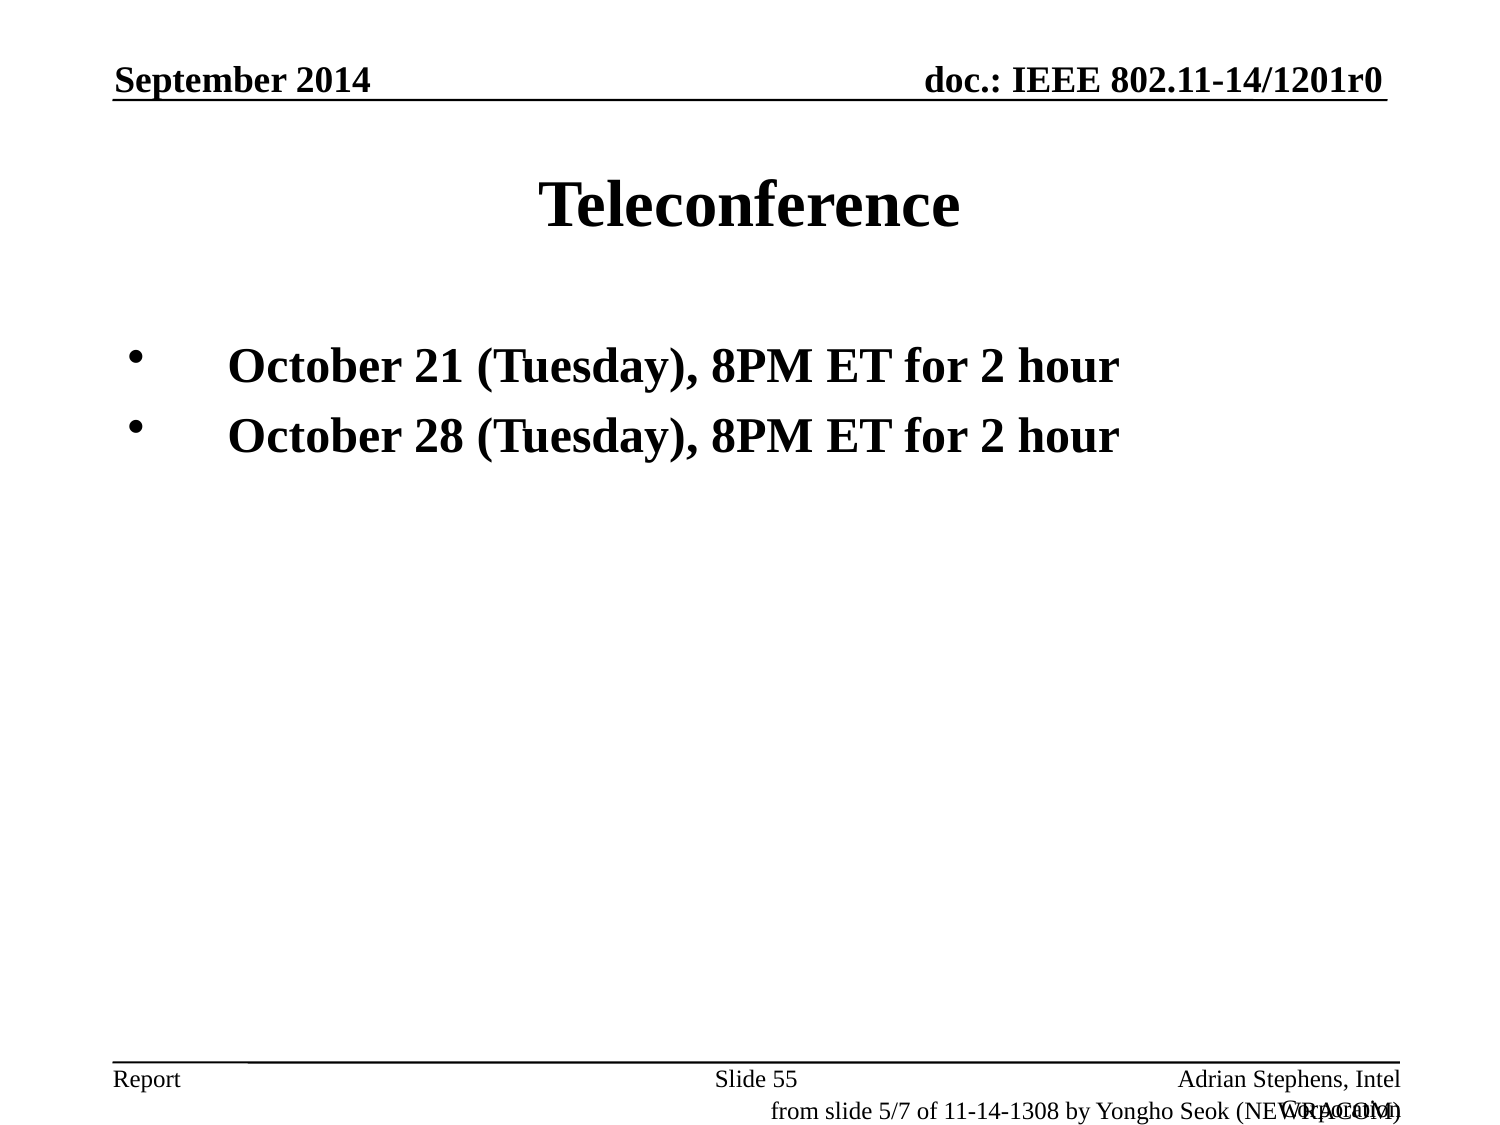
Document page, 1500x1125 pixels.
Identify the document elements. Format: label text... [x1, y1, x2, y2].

title Teleconference [112, 112, 1388, 288]
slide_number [114, 54, 374, 101]
slide_number Slide 55 [712, 1061, 800, 1087]
footer Adrian Stephens, Intel Corporation [1088, 1061, 1402, 1087]
text_box from slide 5/7 of 11-14-1308 by Yongho Seok (NEWRACOM) [343, 1087, 1417, 1125]
list October 21 (Tuesday), 8PM ET for 2 hour October 28 (Tuesday), 8PM ET for 2 hour [112, 324, 1388, 1000]
